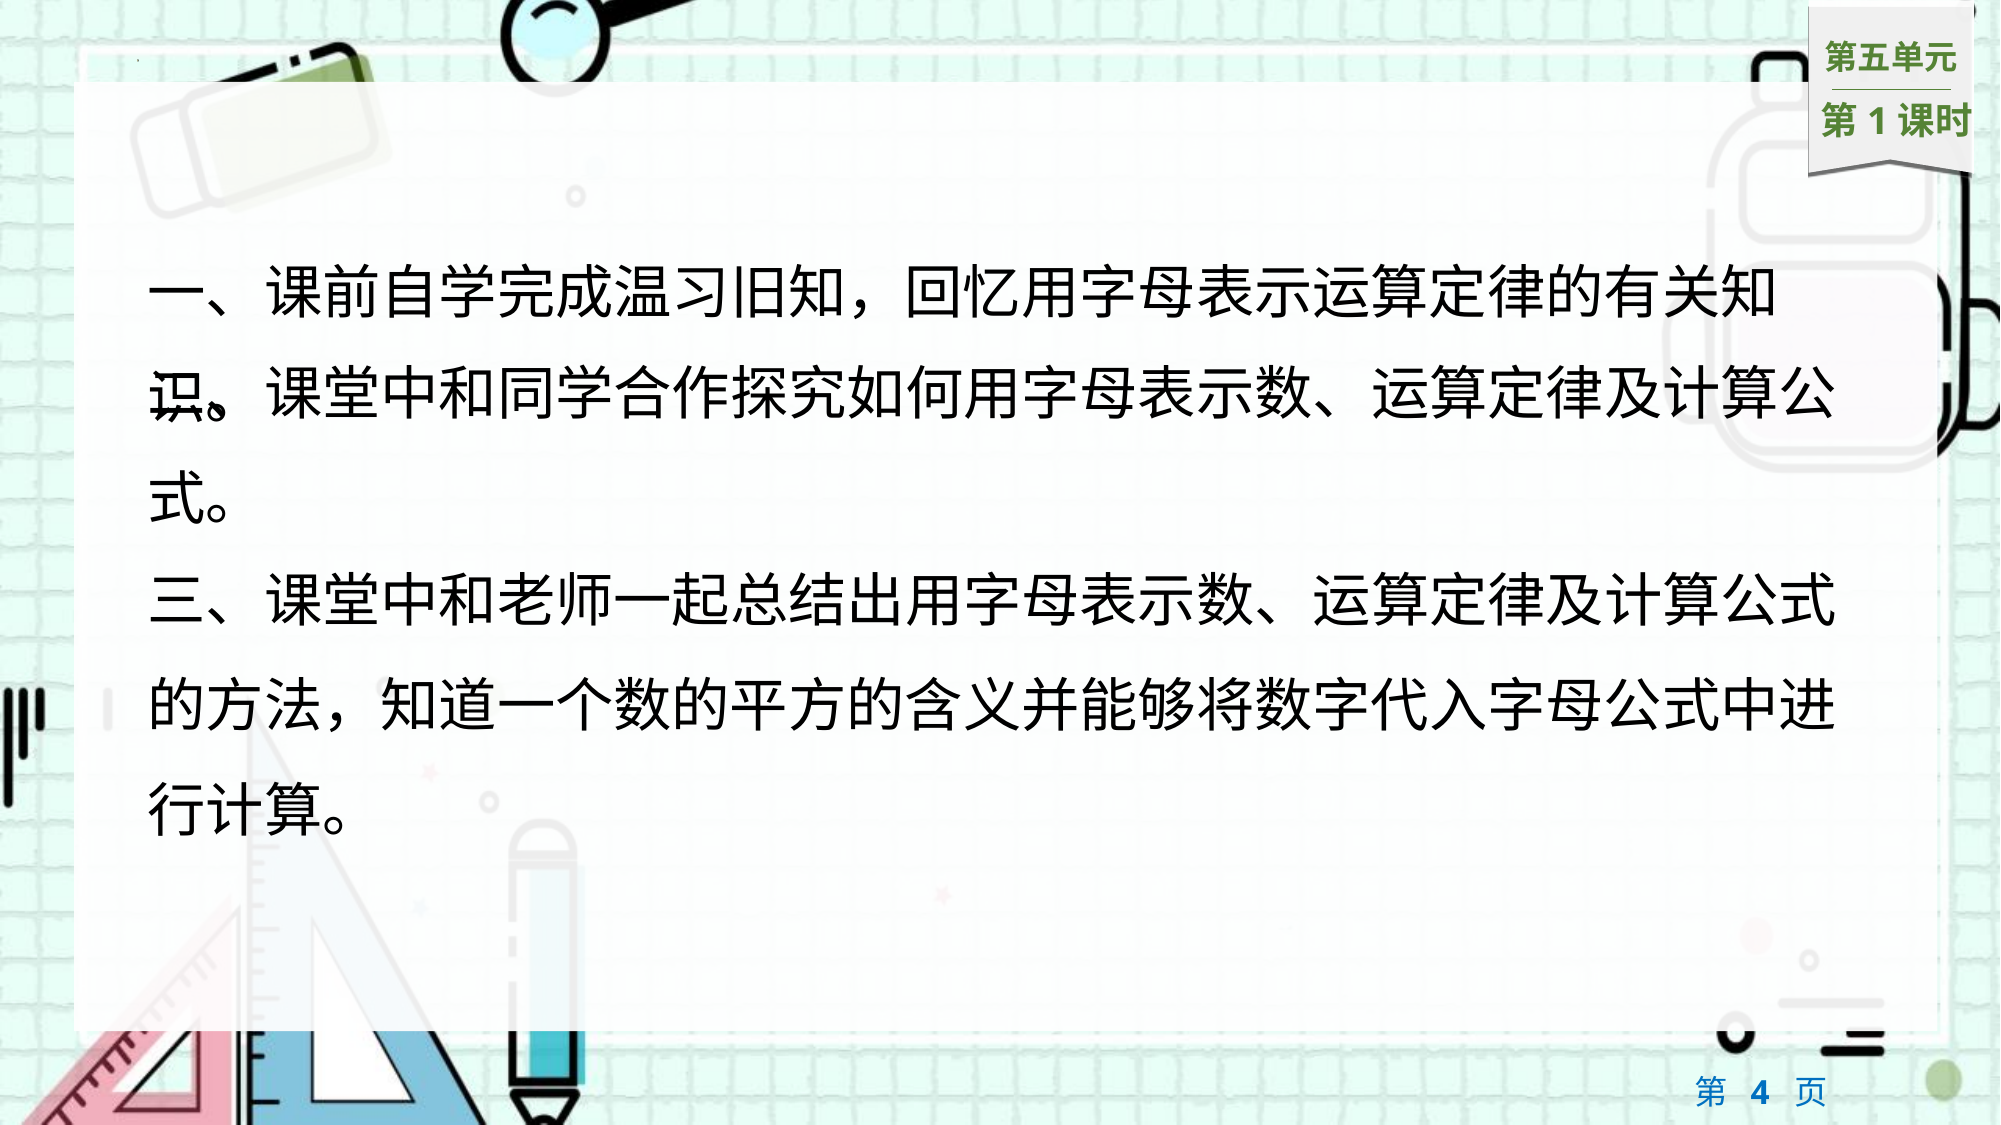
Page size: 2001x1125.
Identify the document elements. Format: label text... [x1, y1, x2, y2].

text_box 一、课前自学完成温习旧知，回忆用字母表示运算定律的有关知识。 [147, 219, 1853, 320]
picture [1938, 168, 1971, 176]
text_box 二、课堂中和同学合作探究如何用字母表示数、运算定律及计算公式。 [147, 320, 1853, 527]
picture [0, 0, 2000, 1125]
text_box 三、课堂中和老师一起总结出用字母表示数、运算定律及计算公式的方法，知道一个数的平方的含义并能够将数字代入字母公式中进行计算。 [147, 527, 1853, 843]
